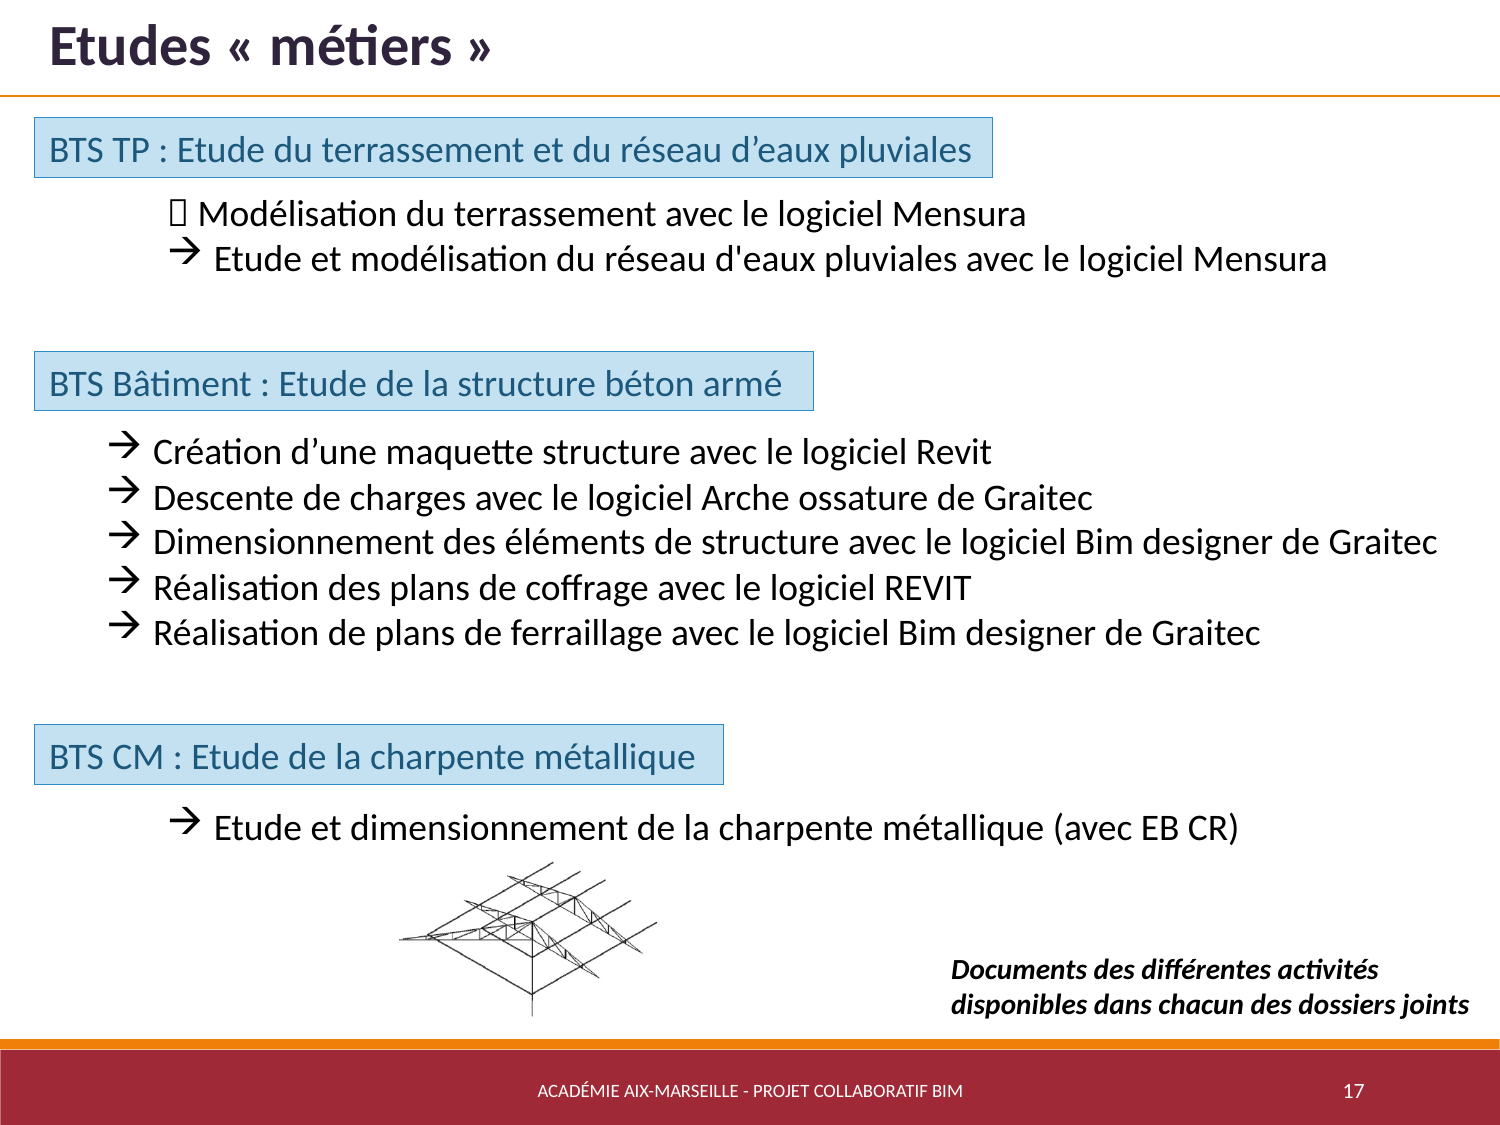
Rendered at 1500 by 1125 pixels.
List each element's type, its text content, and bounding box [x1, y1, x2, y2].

text_box BTS CM : Etude de la charpente métallique [34, 724, 724, 785]
slide_number 17 [1218, 1059, 1380, 1120]
text_box BTS TP : Etude du terrassement et du réseau d’eaux pluviales [34, 117, 993, 178]
text_box Création d’une maquette structure avec le logiciel Revit Descente de charges avec le logiciel Arche ossature de Graitec Dimensionnement des éléments de structure avec le logiciel Bim designer de Graitec Réalisation des plans de coffrage avec le logiciel REVIT Réalisation de plans de ferraillage avec le logiciel Bim designer de Graitec [91, 420, 1500, 660]
footer Académie Aix-Marseille - Projet Collaboratif BIM [453, 1059, 1047, 1120]
picture [396, 840, 673, 1019]
text_box Documents des différentes activités disponibles dans chacun des dossiers joints [936, 942, 1485, 1028]
text_box  Modélisation du terrassement avec le logiciel Mensura Etude et modélisation du réseau d'eaux pluviales avec le logiciel Mensura [152, 181, 1476, 287]
text_box BTS Bâtiment : Etude de la structure béton armé [34, 351, 814, 411]
text_box Etudes « métiers » [34, 0, 1490, 85]
text_box Etude et dimensionnement de la charpente métallique (avec EB CR) [152, 795, 1476, 856]
